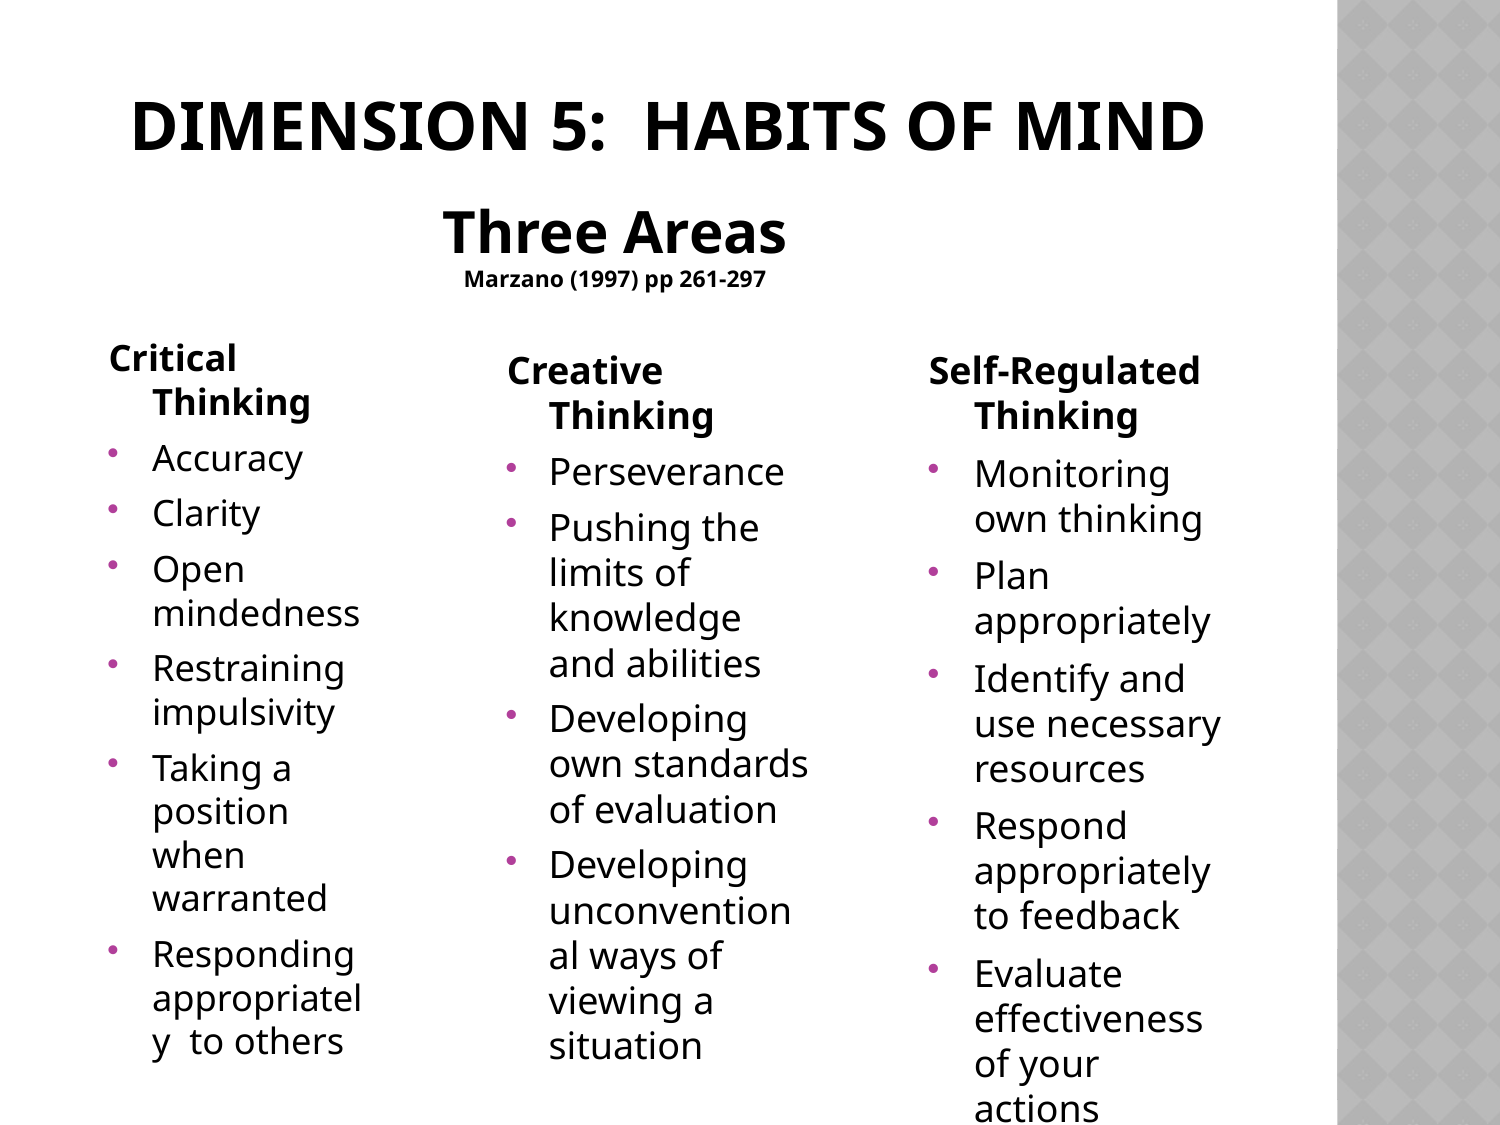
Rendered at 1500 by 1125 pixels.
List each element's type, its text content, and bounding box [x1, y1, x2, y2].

text_box Three Areas Marzano (1997) pp 261-297 [81, 187, 1149, 300]
text_box Creative Thinking Perseverance Pushing the limits of knowledge and abilities Developing own standards of evaluation Developing unconventional ways of viewing a situation [492, 339, 828, 1083]
text_box Self-Regulated Thinking Monitoring own thinking Plan appropriately Identify and use necessary resources Respond appropriately to feedback Evaluate effectiveness of your actions [914, 339, 1250, 1083]
list Critical Thinking Accuracy Clarity Open mindedness Restraining impulsivity Taking a position when warranted Responding appropriately to others [93, 328, 387, 1071]
title Dimension 5: Habits of Mind [75, 82, 1263, 164]
